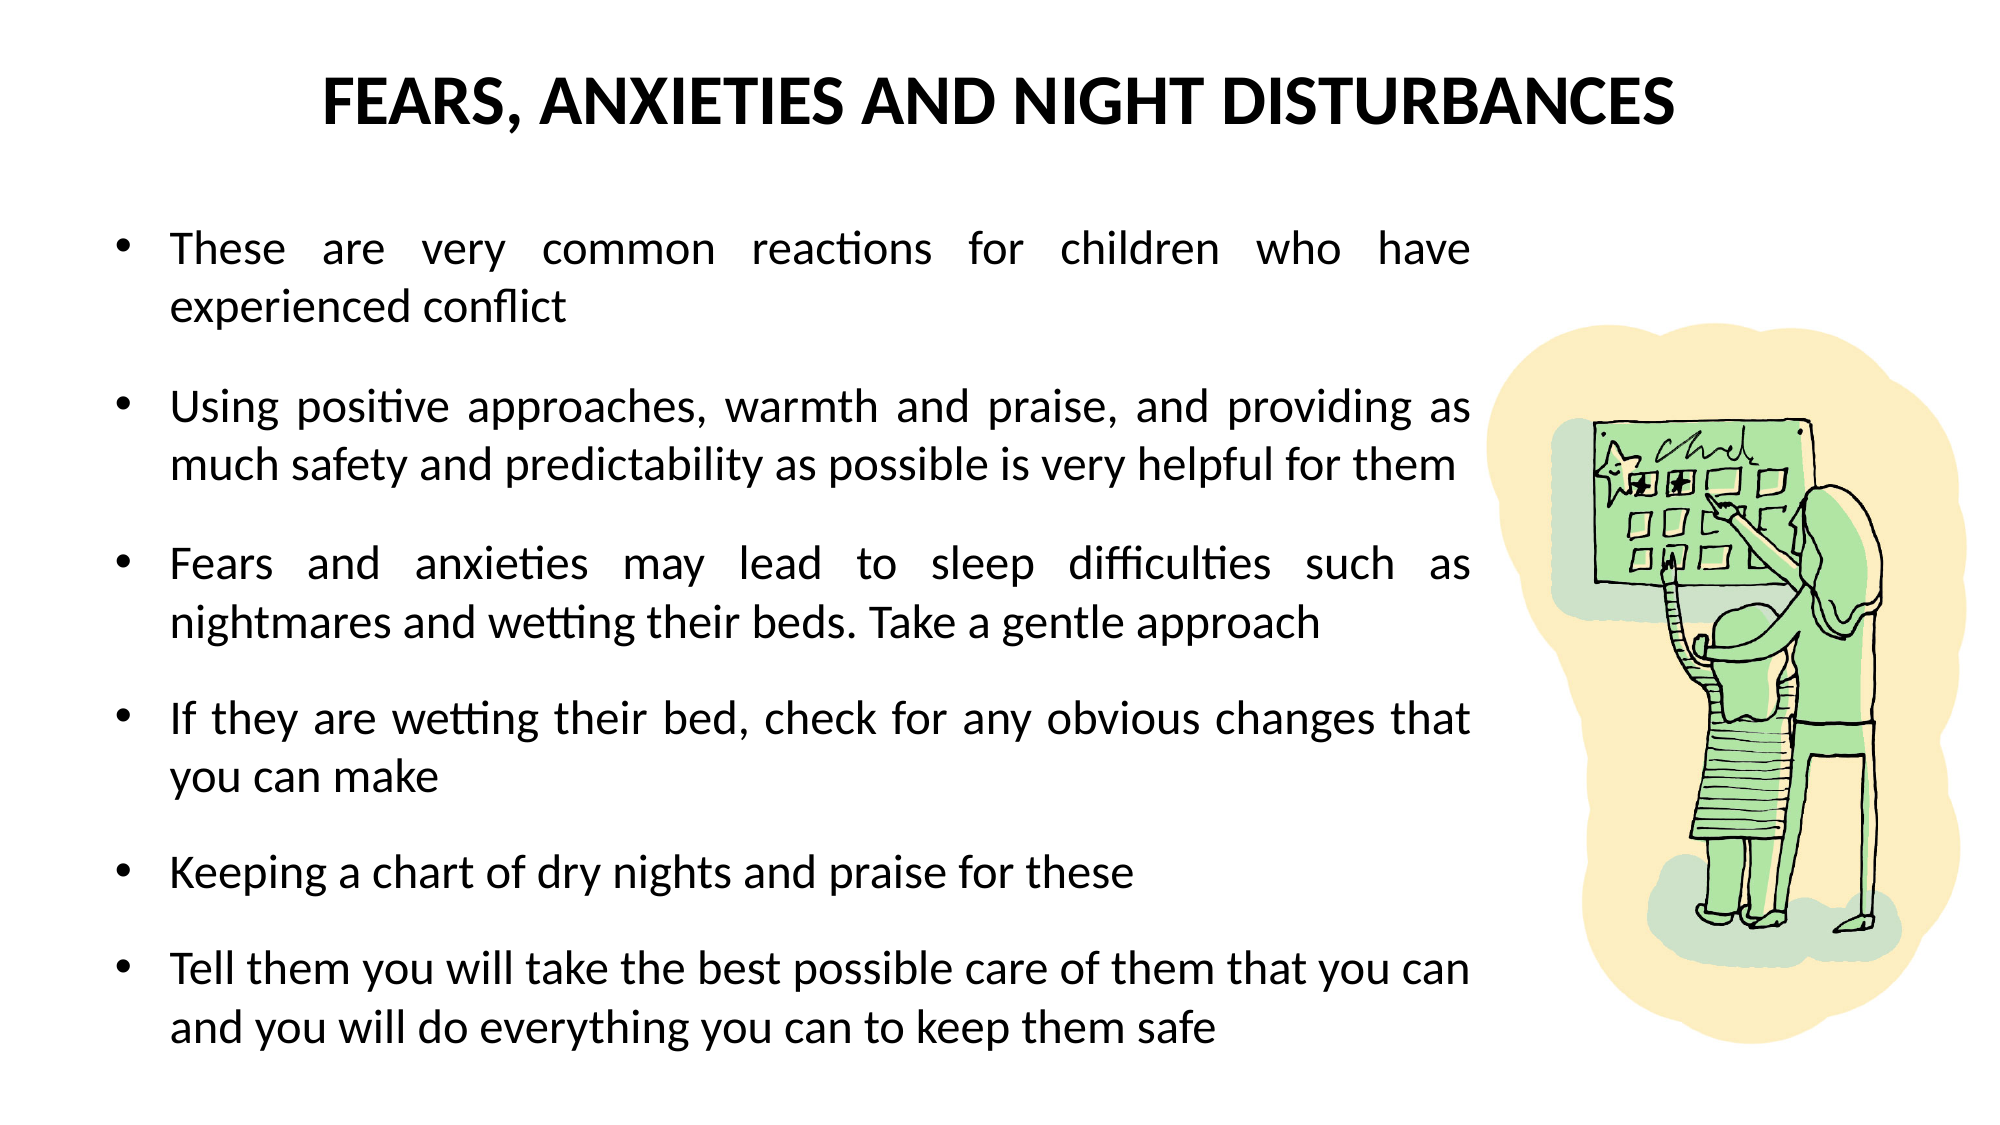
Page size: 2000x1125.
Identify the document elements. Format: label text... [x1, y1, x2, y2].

picture [1349, 201, 2000, 1125]
list These are very common reactions for children who have experienced conflict Using positive approaches, warmth and praise, and providing as much safety and predictability as possible is very helpful for them Fears and anxieties may lead to sleep difficulties such as nightmares and wetting their beds. Take a gentle approach If they are wetting their bed, check for any obvious changes that you can make Keeping a chart of dry nights and praise for these Tell them you will take the best possible care of them that you can and you will do everything you can to keep them safe [99, 208, 1344, 1125]
title FEARS, ANXIETIES AND NIGHT DISTURBANCES [99, 45, 1900, 208]
